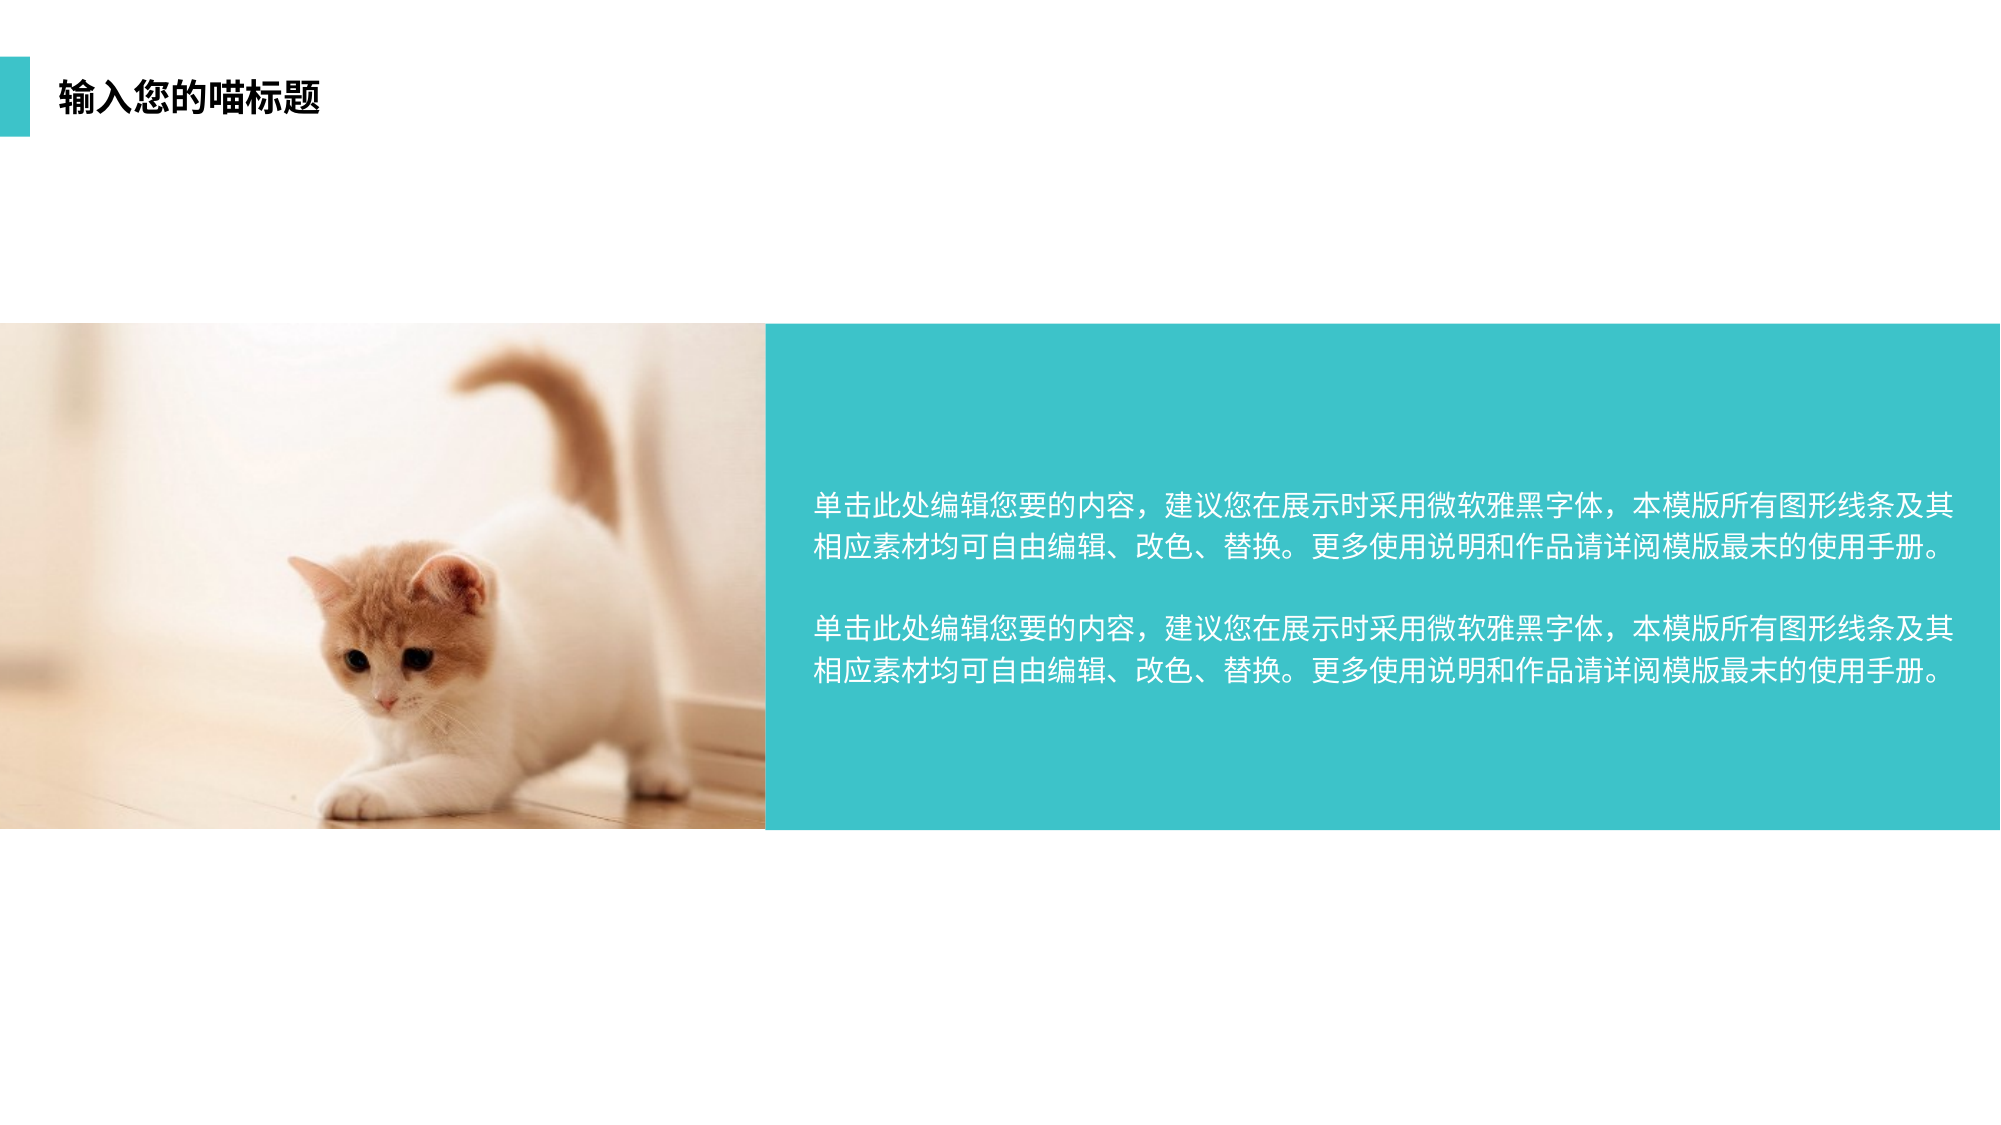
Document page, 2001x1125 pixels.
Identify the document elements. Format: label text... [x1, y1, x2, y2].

text_box 单击此处编辑您要的内容，建议您在展示时采用微软雅黑字体，本模版所有图形线条及其相应素材均可自由编辑、改色、替换。更多使用说明和作品请详阅模版最末的使用手册。 [813, 603, 1968, 688]
text_box [764, 323, 2000, 831]
picture [0, 323, 766, 829]
text_box 输入您的喵标题 [43, 66, 389, 127]
text_box 单击此处编辑您要的内容，建议您在展示时采用微软雅黑字体，本模版所有图形线条及其相应素材均可自由编辑、改色、替换。更多使用说明和作品请详阅模版最末的使用手册。 [813, 479, 1968, 564]
text_box [0, 56, 31, 138]
